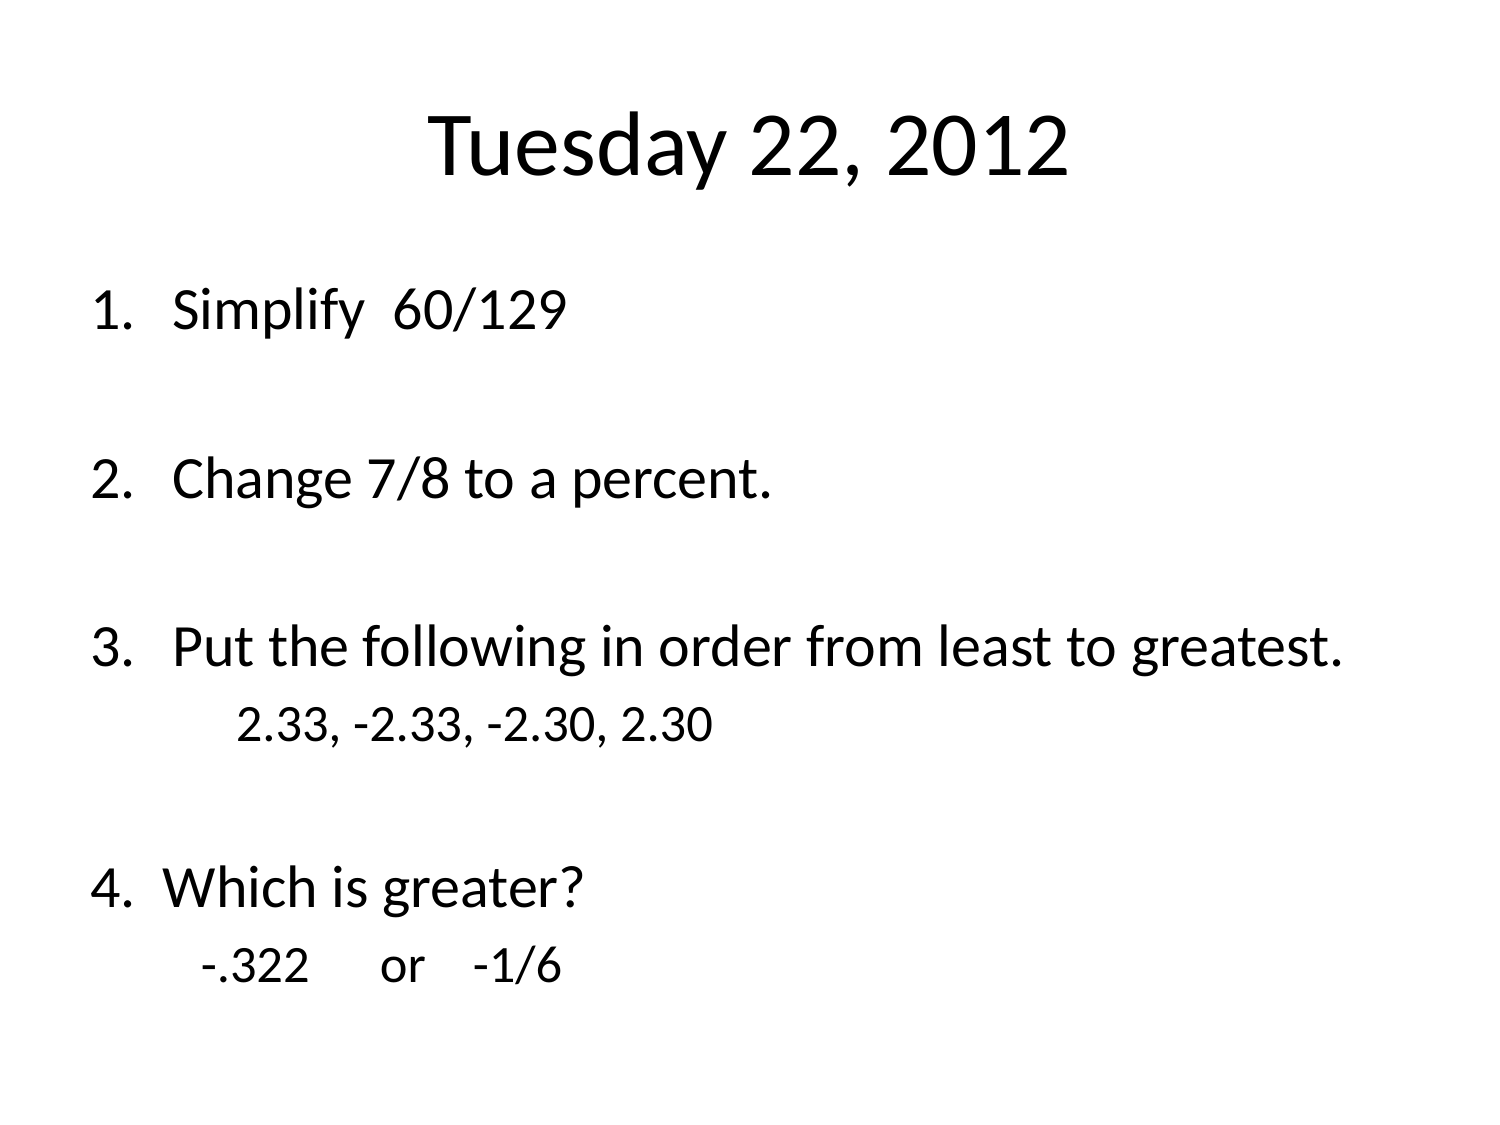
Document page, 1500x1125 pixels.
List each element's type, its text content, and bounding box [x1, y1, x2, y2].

list Simplify 60/129 Change 7/8 to a percent. Put the following in order from least to greatest. 2.33, -2.33, -2.30, 2.30 4. Which is greater? -.322 or -1/6 [75, 262, 1425, 1005]
title Tuesday 22, 2012 [75, 45, 1425, 233]
